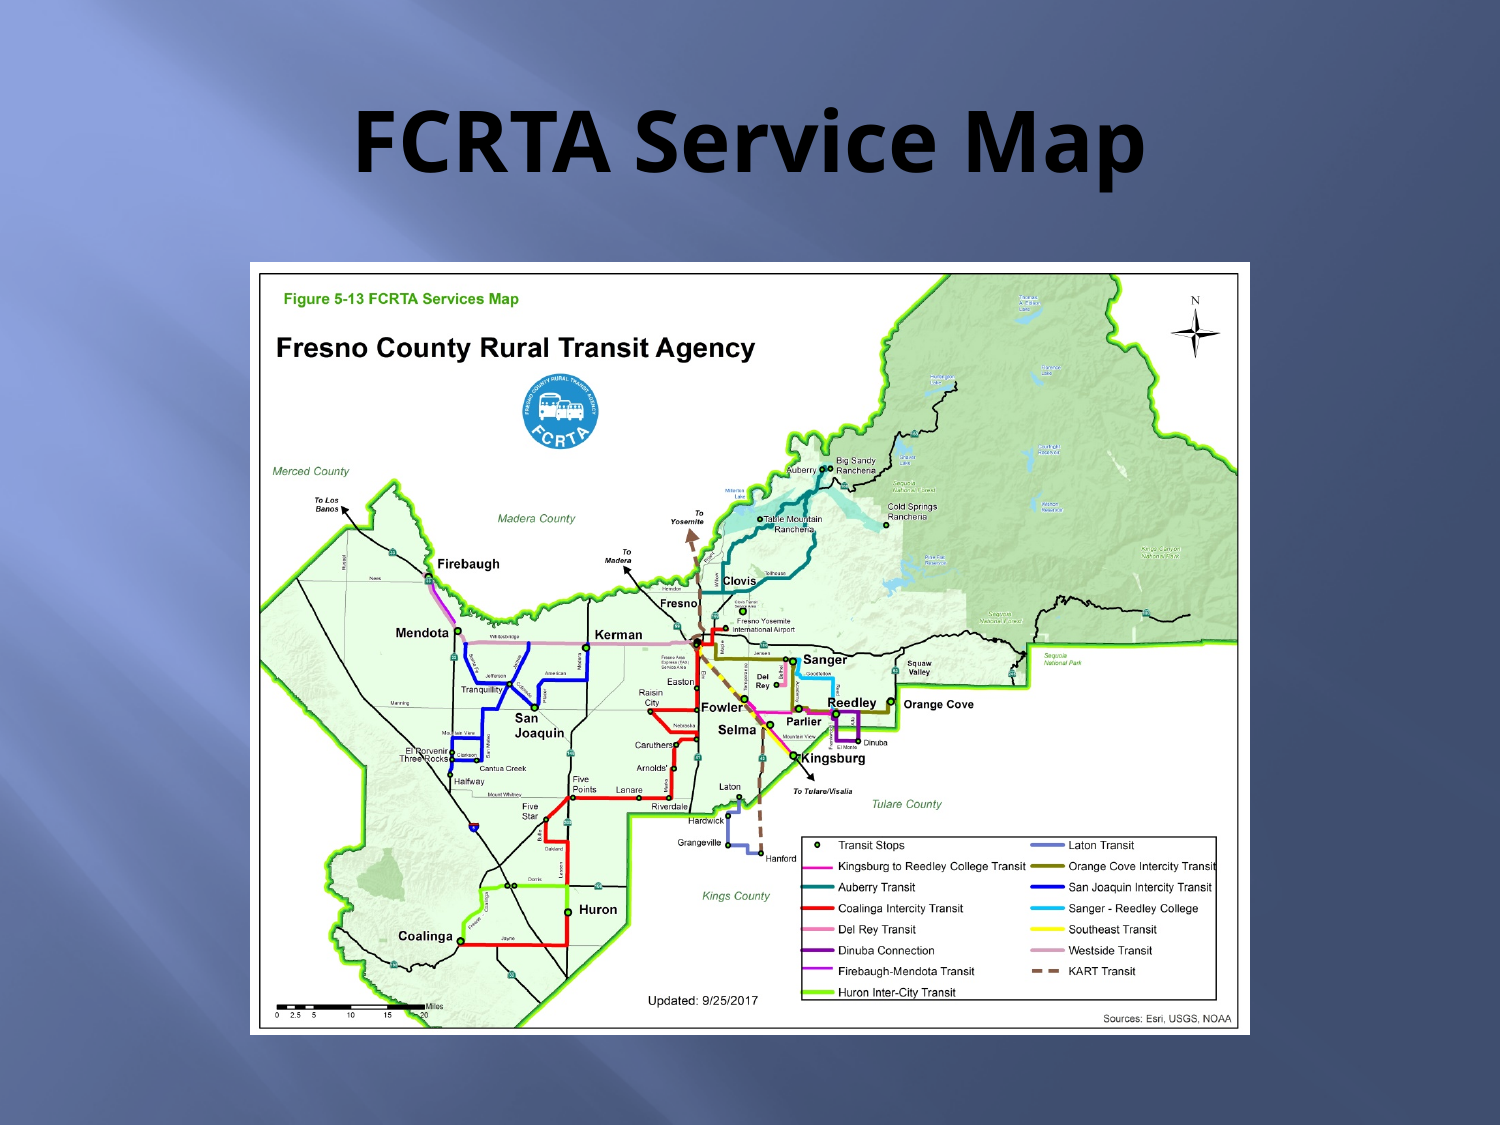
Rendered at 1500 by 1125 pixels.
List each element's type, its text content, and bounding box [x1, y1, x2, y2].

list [249, 262, 1250, 1036]
title FCRTA Service Map [75, 45, 1425, 233]
